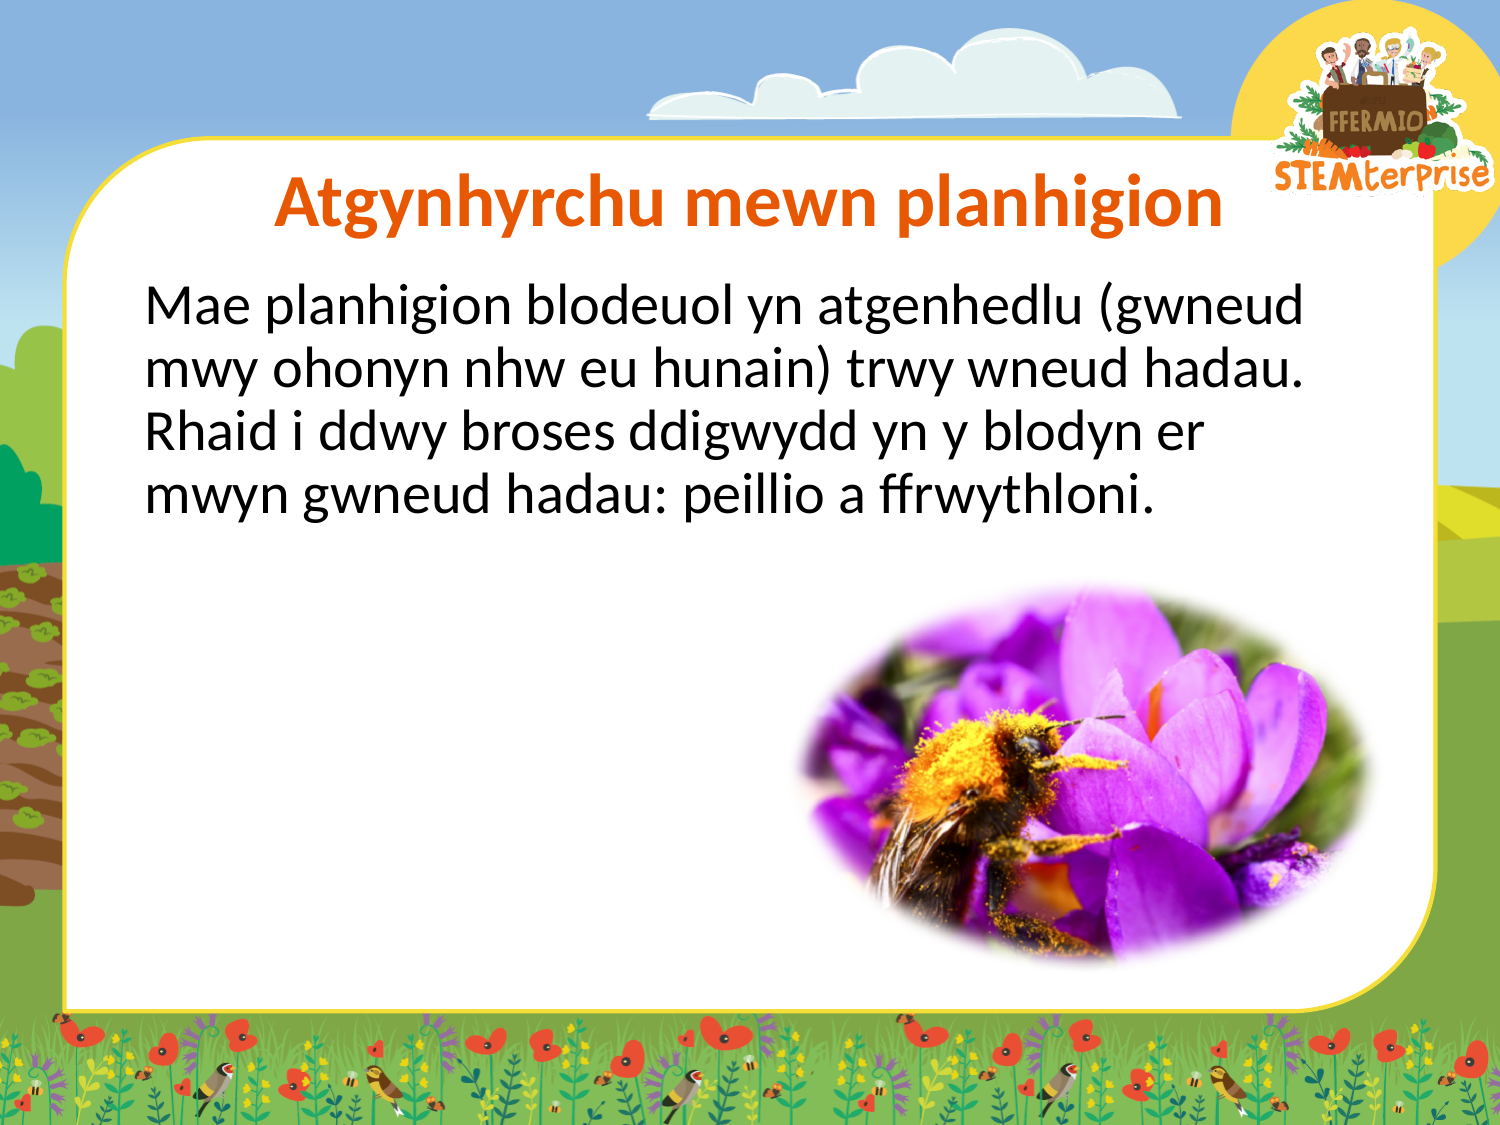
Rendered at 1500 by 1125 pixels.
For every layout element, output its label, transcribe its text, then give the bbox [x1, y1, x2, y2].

list Mae planhigion blodeuol yn atgenhedlu (gwneud mwy ohonyn nhw eu hunain) trwy wneud hadau. Rhaid i ddwy broses ddigwydd yn y blodyn er mwyn gwneud hadau: peillio a ffrwythloni. [129, 267, 1371, 988]
picture [0, 0, 1500, 1125]
title Atgynhyrchu mewn planhigion [218, 137, 1282, 256]
